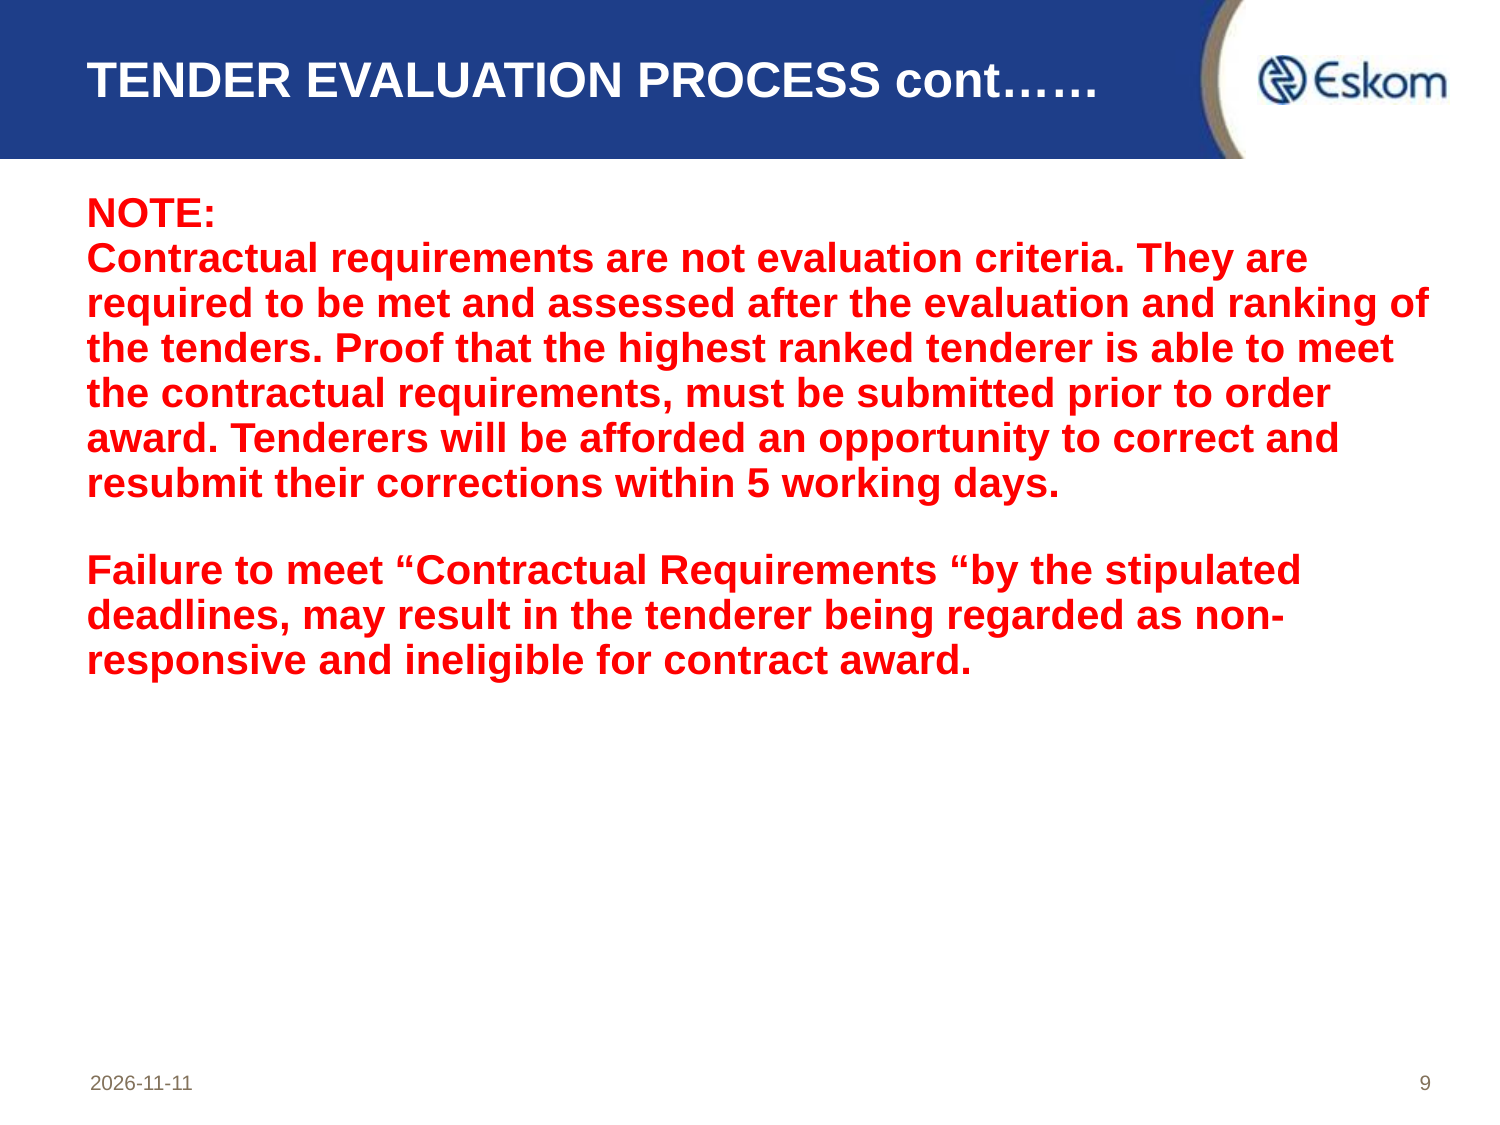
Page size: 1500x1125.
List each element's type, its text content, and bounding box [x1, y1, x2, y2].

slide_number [74, 1058, 361, 1103]
picture [0, 0, 1246, 159]
title TENDER EVALUATION PROCESS cont…… [71, 27, 1142, 137]
slide_number 9 [1174, 1058, 1447, 1103]
picture [1257, 55, 1450, 105]
list NOTE: Contractual requirements are not evaluation criteria. They are required to be met and assessed after the evaluation and ranking of the tenders. Proof that the highest ranked tenderer is able to meet the contractual requirements, must be submitted prior to order award. Tenderers will be afforded an opportunity to correct and resubmit their corrections within 5 working days. Failure to meet “Contractual Requirements “by the stipulated deadlines, may result in the tenderer being regarded as non-responsive and ineligible for contract award. [71, 184, 1447, 1064]
